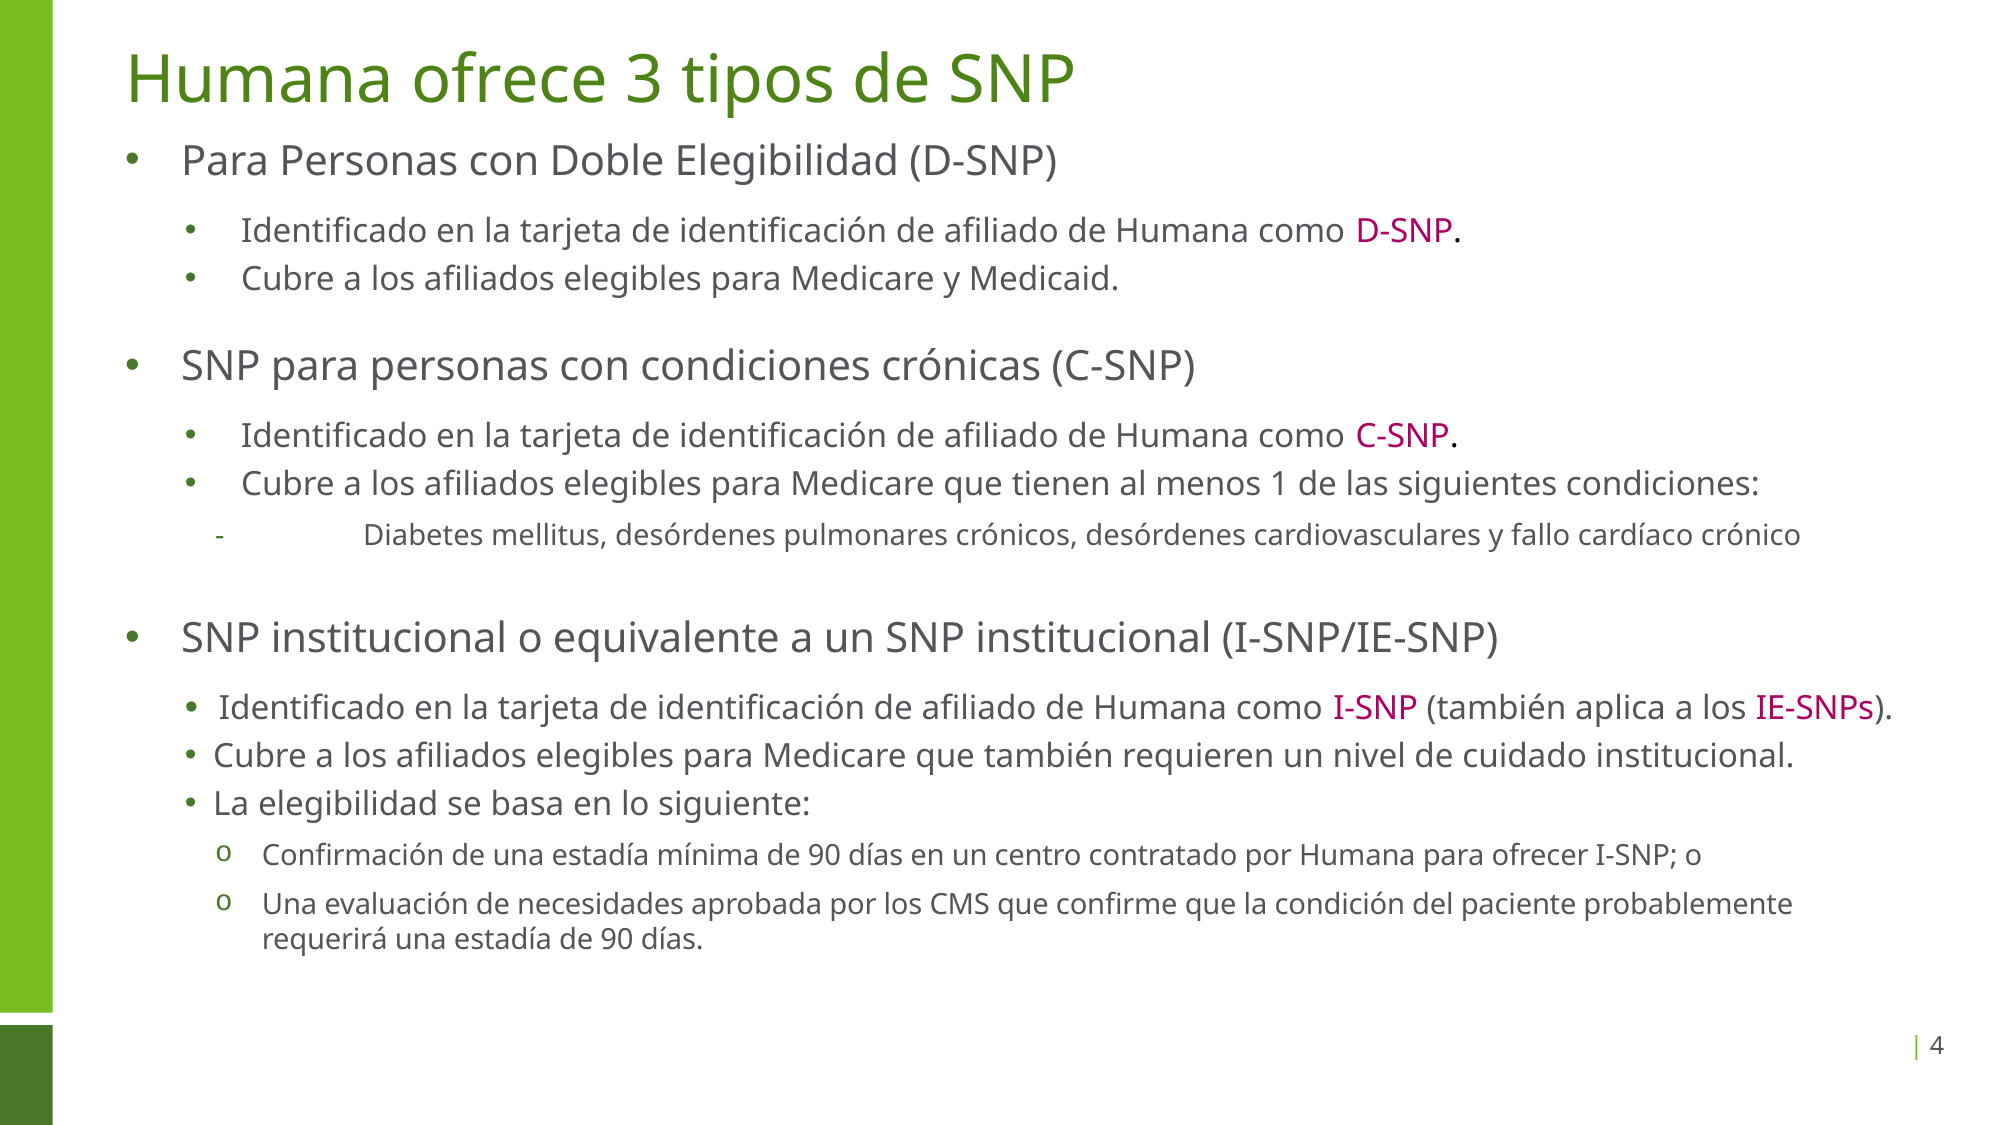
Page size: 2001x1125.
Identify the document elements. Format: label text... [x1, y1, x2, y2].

text_box Para Personas con Doble Elegibilidad (D-SNP) Identificado en la tarjeta de identificación de afiliado de Humana como D-SNP. Cubre a los afiliados elegibles para Medicare y Medicaid. SNP para personas con condiciones crónicas (C-SNP) Identificado en la tarjeta de identificación de afiliado de Humana como C-SNP. Cubre a los afiliados elegibles para Medicare que tienen al menos 1 de las siguientes condiciones: - Diabetes mellitus, desórdenes pulmonares crónicos, desórdenes cardiovasculares y fallo cardíaco crónico SNP institucional o equivalente a un SNP institucional (I-SNP/IE-SNP) Identificado en la tarjeta de identificación de afiliado de Humana como I-SNP (también aplica a los IE-SNPs). Cubre a los afiliados elegibles para Medicare que también requieren un nivel de cuidado institucional. La elegibilidad se basa en lo siguiente: Confirmación de una estadía mínima de 90 días en un centro contratado por Humana para ofrecer I-SNP; o Una evaluación de necesidades aprobada por los CMS que confirme que la condición del paciente probablemente requerirá una estadía de 90 días. [122, 224, 1895, 956]
title Humana ofrece 3 tipos de SNP [122, 34, 1925, 224]
slide_number | 4 [1894, 1037, 1988, 1125]
